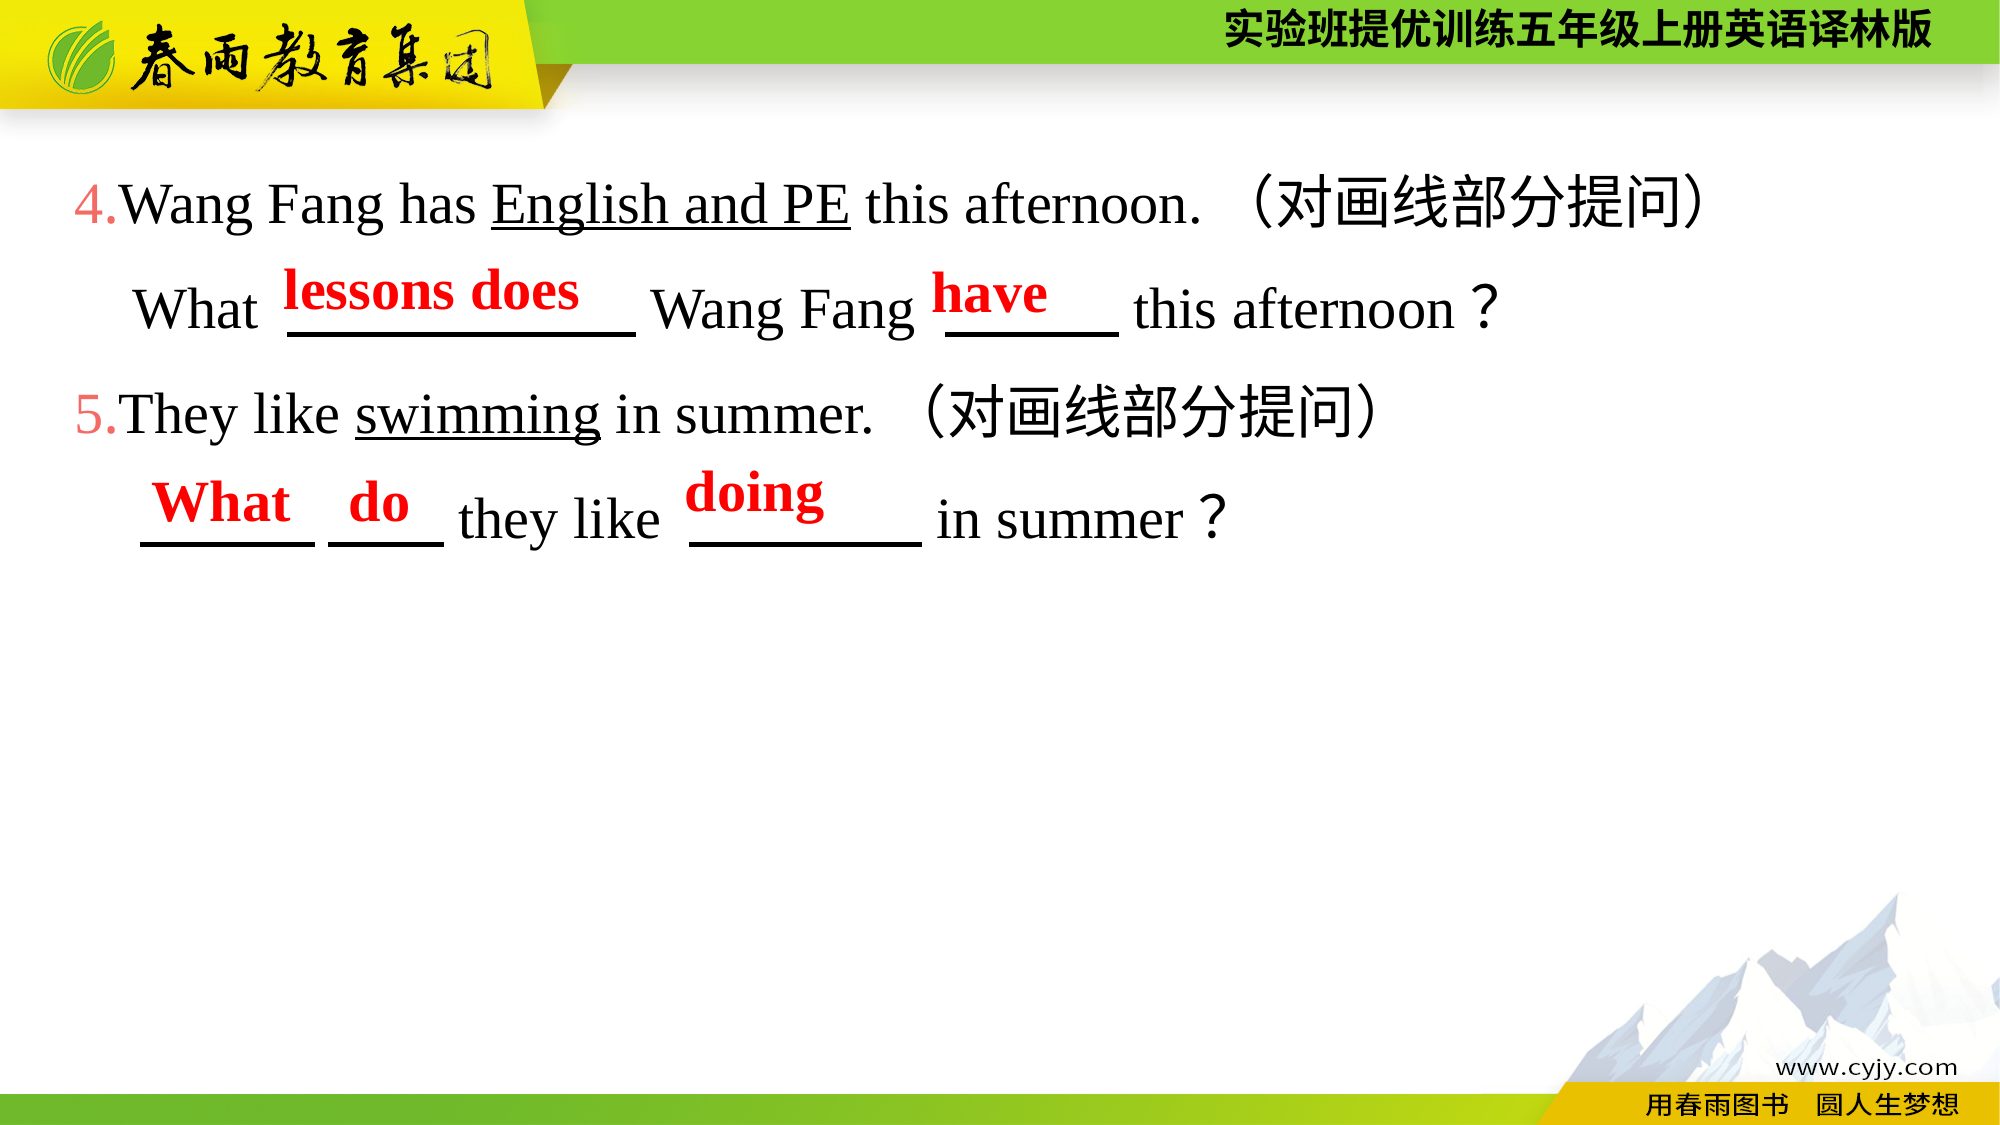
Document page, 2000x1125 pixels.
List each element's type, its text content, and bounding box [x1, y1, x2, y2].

list 4.Wang Fang has English and PE this afternoon.（对画线部分提问） What Wang Fang this afternoon？ 5.They like swimming in summer.（对画线部分提问） they like in summer？ [59, 122, 1944, 562]
text_box lessons does [268, 243, 596, 329]
picture [0, 0, 2000, 1125]
text_box What do [136, 456, 426, 541]
text_box doing [669, 445, 840, 531]
text_box have [916, 246, 1063, 332]
